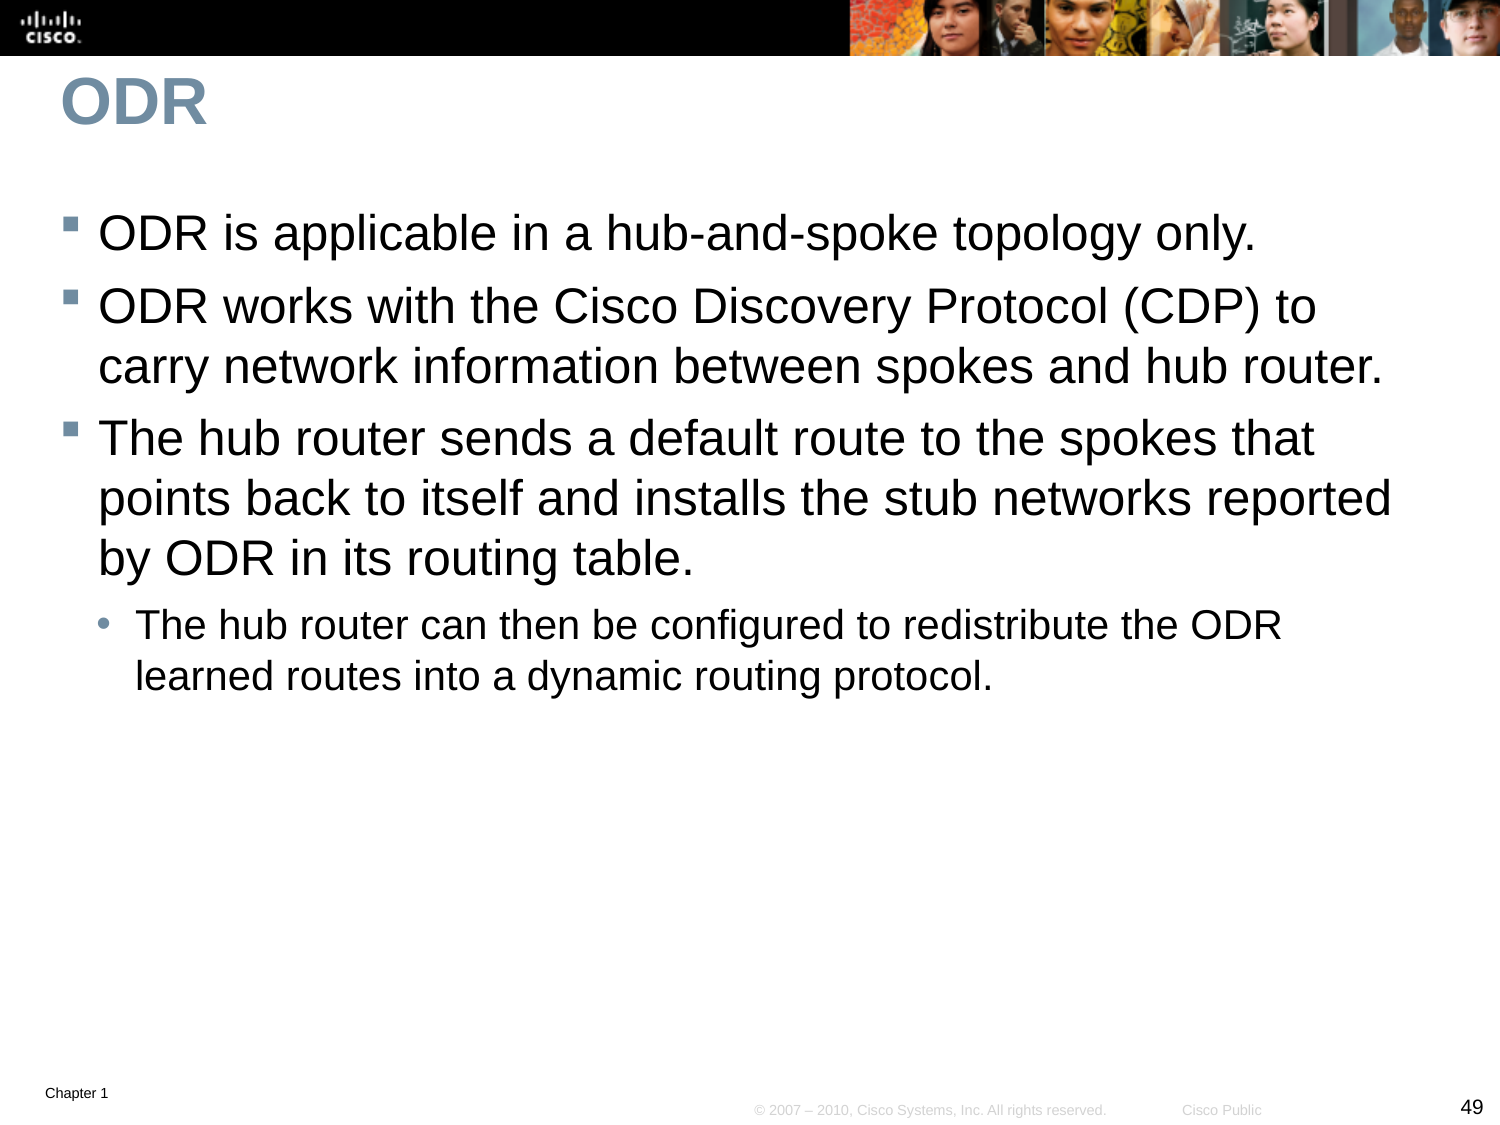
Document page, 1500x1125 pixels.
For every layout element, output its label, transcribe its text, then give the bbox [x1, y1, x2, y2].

title ODR [45, 59, 1444, 182]
picture [0, 0, 1500, 56]
list ODR is applicable in a hub-and-spoke topology only. ODR works with the Cisco Discovery Protocol (CDP) to carry network information between spokes and hub router. The hub router sends a default route to the spokes that points back to itself and installs the stub networks reported by ODR in its routing table. The hub router can then be configured to redistribute the ODR learned routes into a dynamic routing protocol. [45, 193, 1444, 1037]
